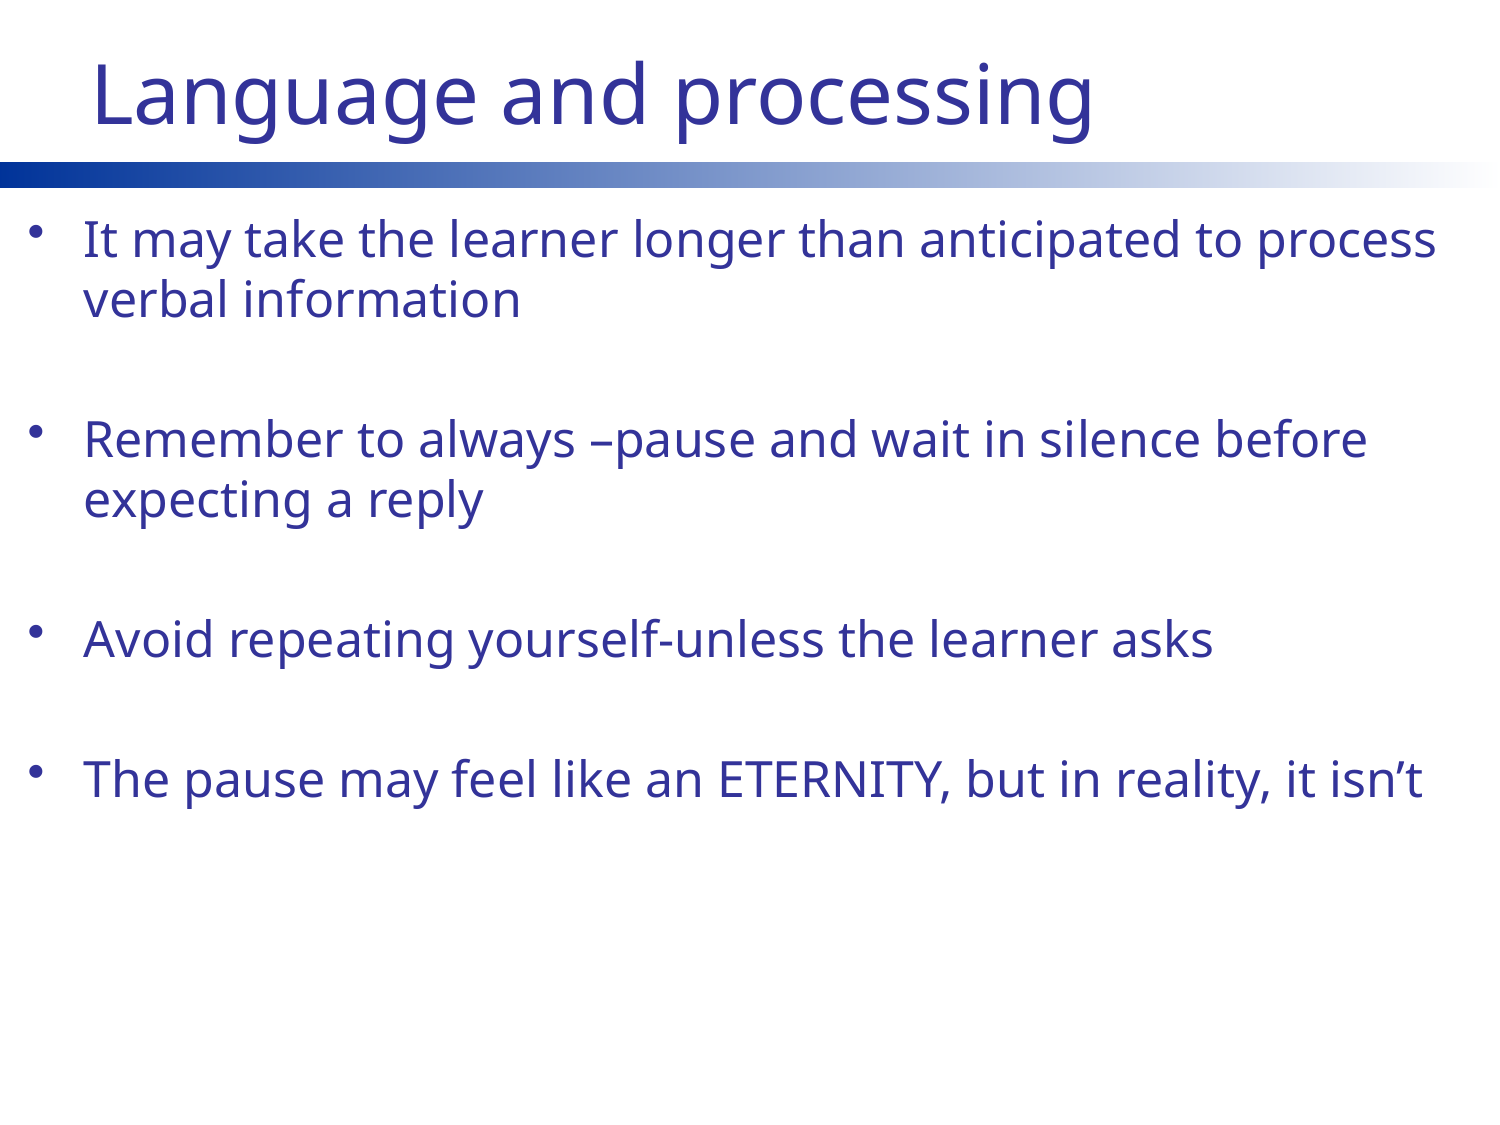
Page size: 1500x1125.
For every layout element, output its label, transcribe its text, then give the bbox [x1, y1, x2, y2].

title Language and processing [75, 45, 1425, 138]
list It may take the learner longer than anticipated to process verbal information Remember to always –pause and wait in silence before expecting a reply Avoid repeating yourself-unless the learner asks The pause may feel like an ETERNITY, but in reality, it isn’t [12, 200, 1500, 1125]
